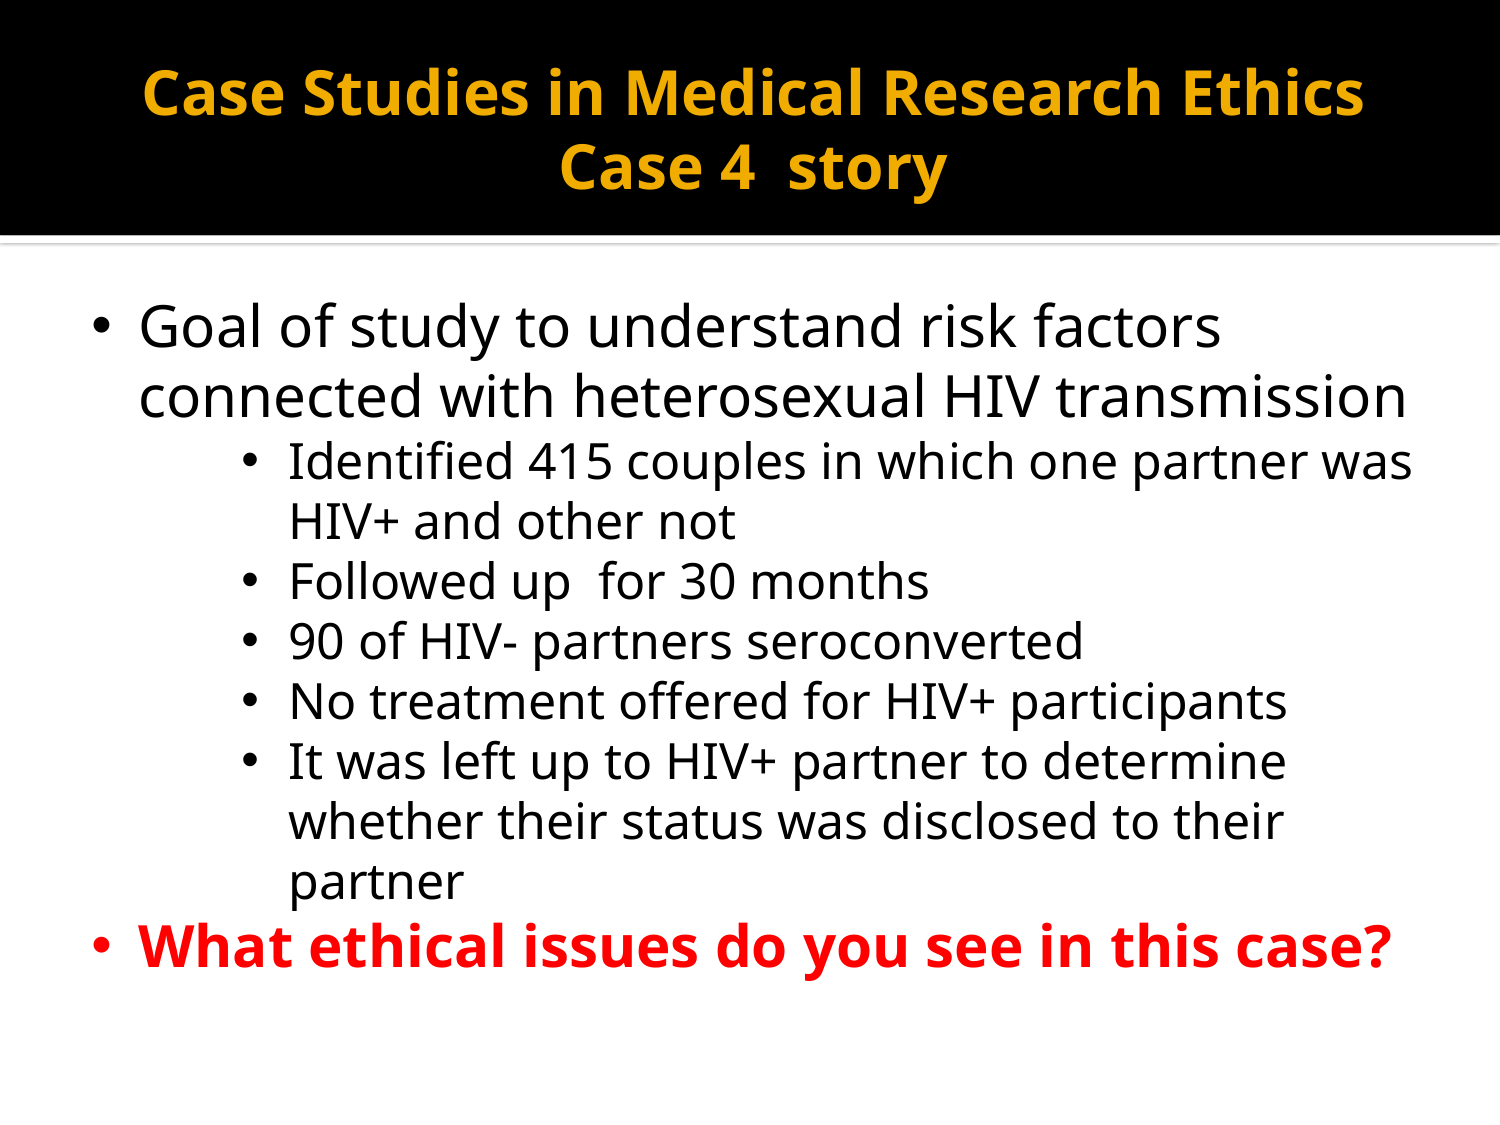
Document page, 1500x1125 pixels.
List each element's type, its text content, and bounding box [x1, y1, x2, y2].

text_box Goal of study to understand risk factors connected with heterosexual HIV transmission Identified 415 couples in which one partner was HIV+ and other not Followed up for 30 months 90 of HIV- partners seroconverted No treatment offered for HIV+ participants It was left up to HIV+ partner to determine whether their status was disclosed to their partner What ethical issues do you see in this case? [76, 282, 1436, 1057]
title Case Studies in Medical Research Ethics Case 4 story [75, 24, 1425, 231]
